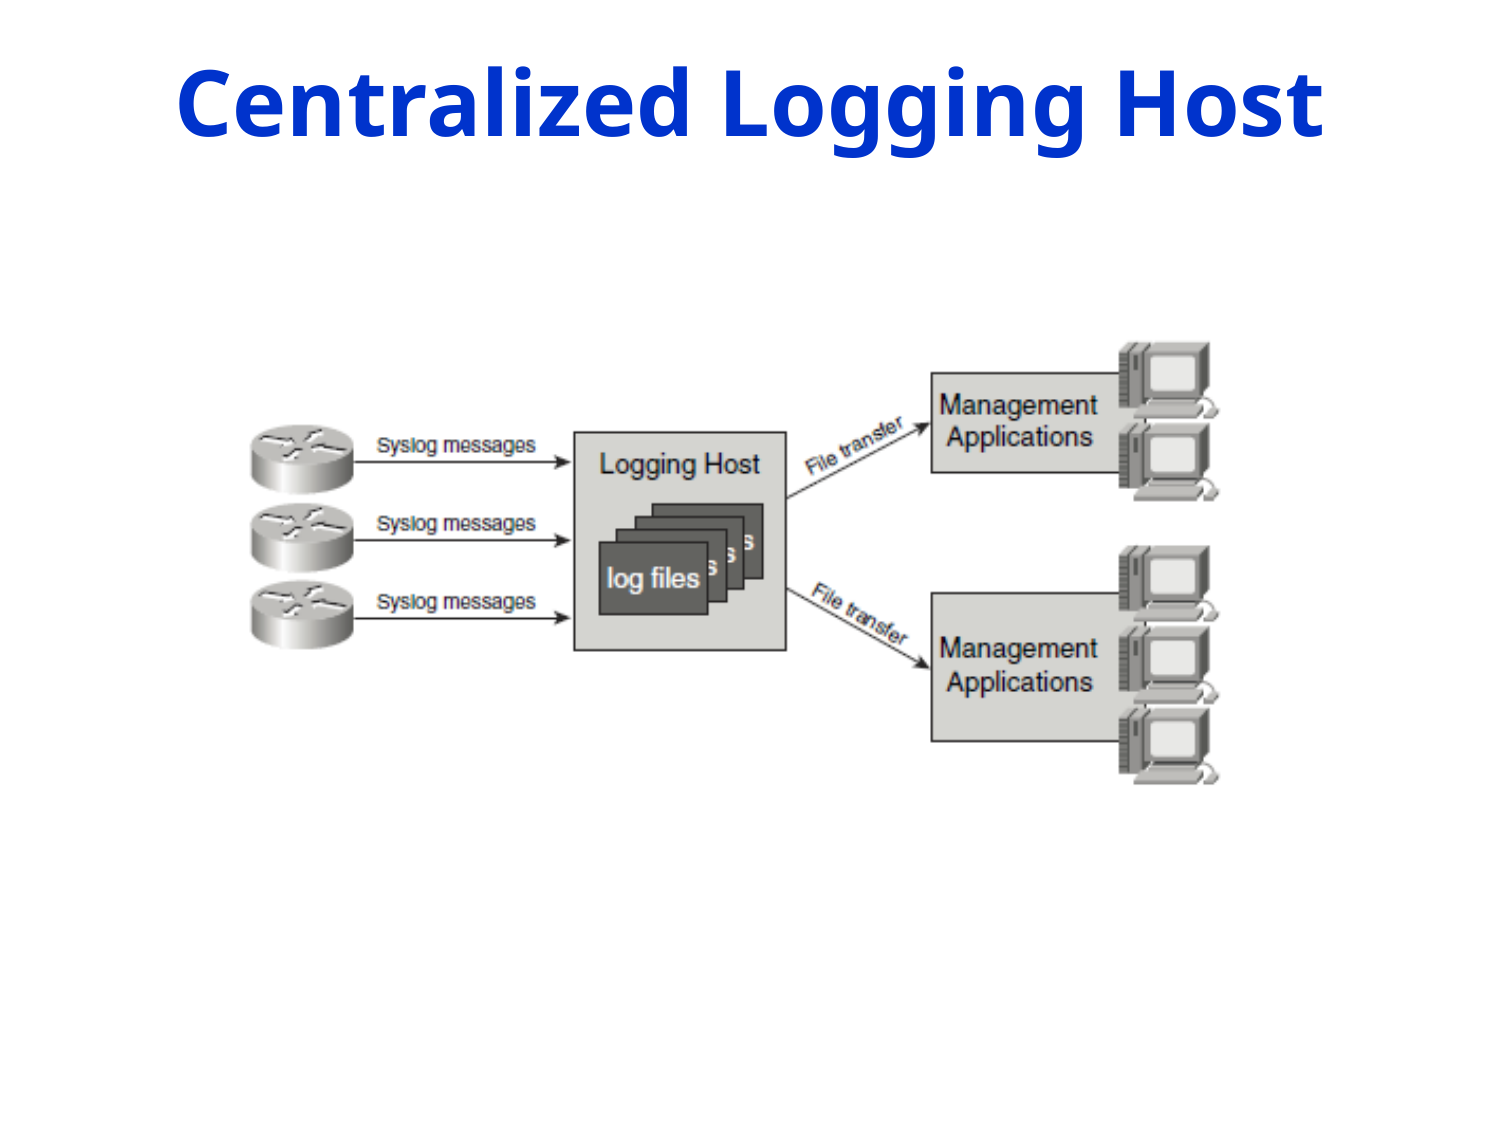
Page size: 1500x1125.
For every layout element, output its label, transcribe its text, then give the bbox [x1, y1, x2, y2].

title Centralized Logging Host [0, 24, 1500, 175]
picture [224, 324, 1276, 800]
